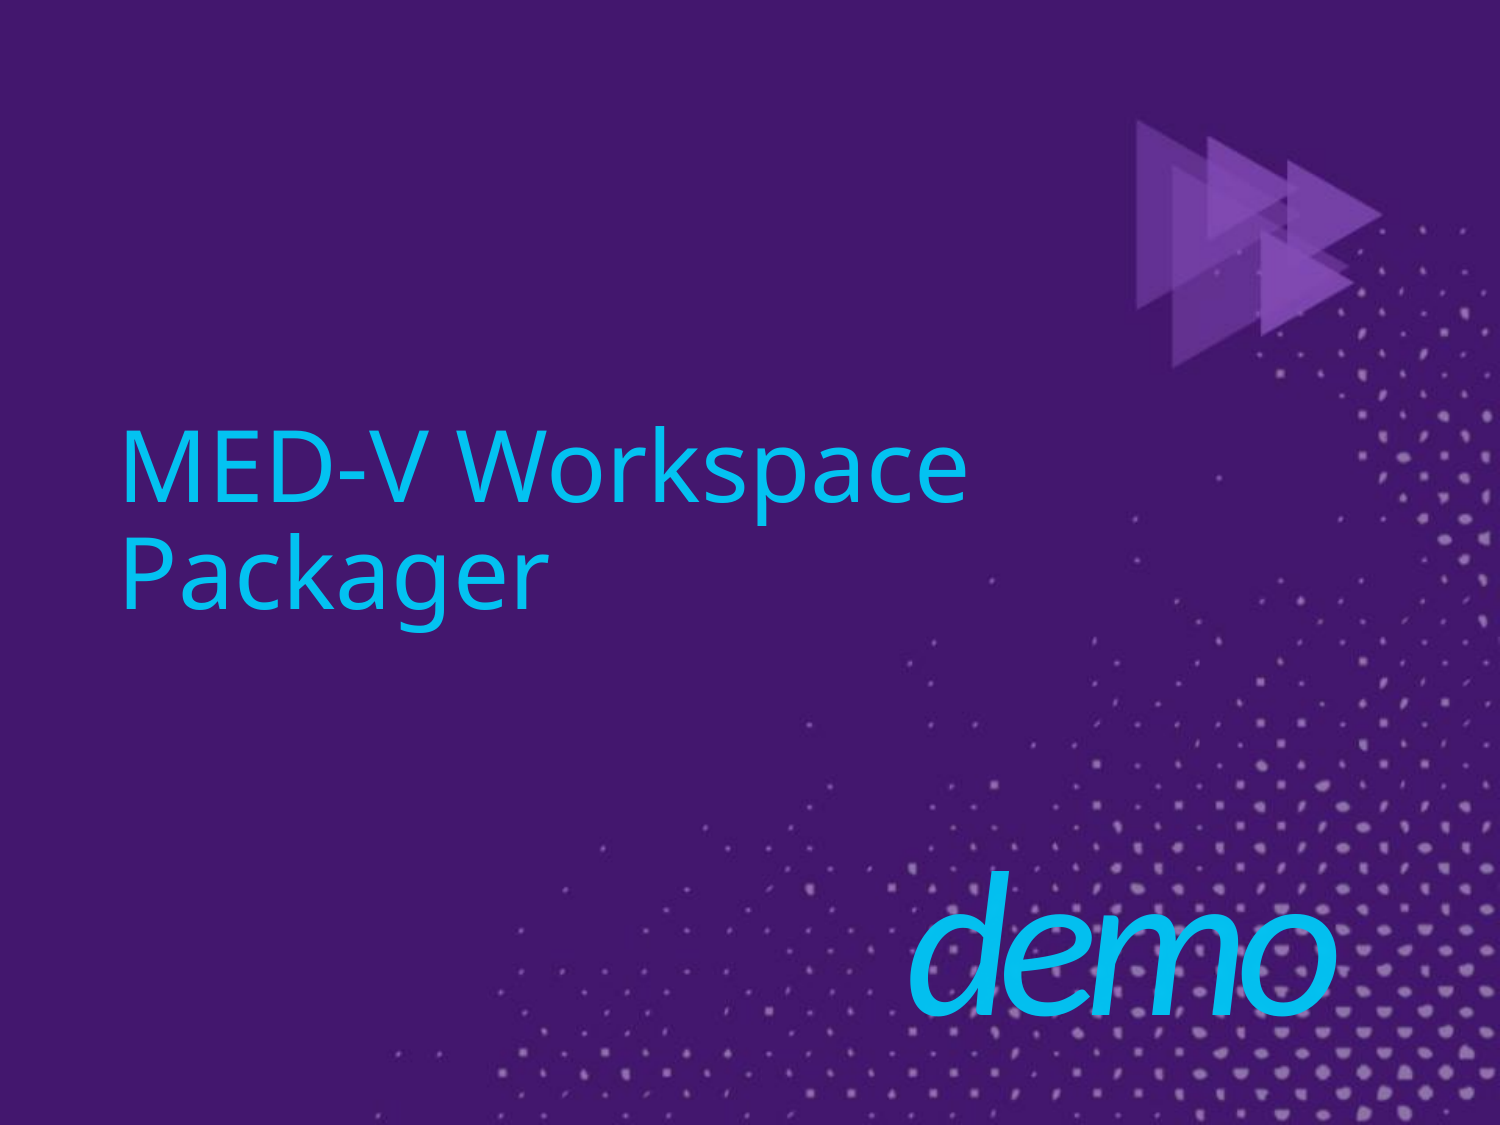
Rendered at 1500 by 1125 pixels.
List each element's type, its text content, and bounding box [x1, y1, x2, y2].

picture [0, 0, 1500, 1125]
list demo [131, 800, 1392, 1027]
title MED-V Workspace Packager [102, 398, 1251, 649]
